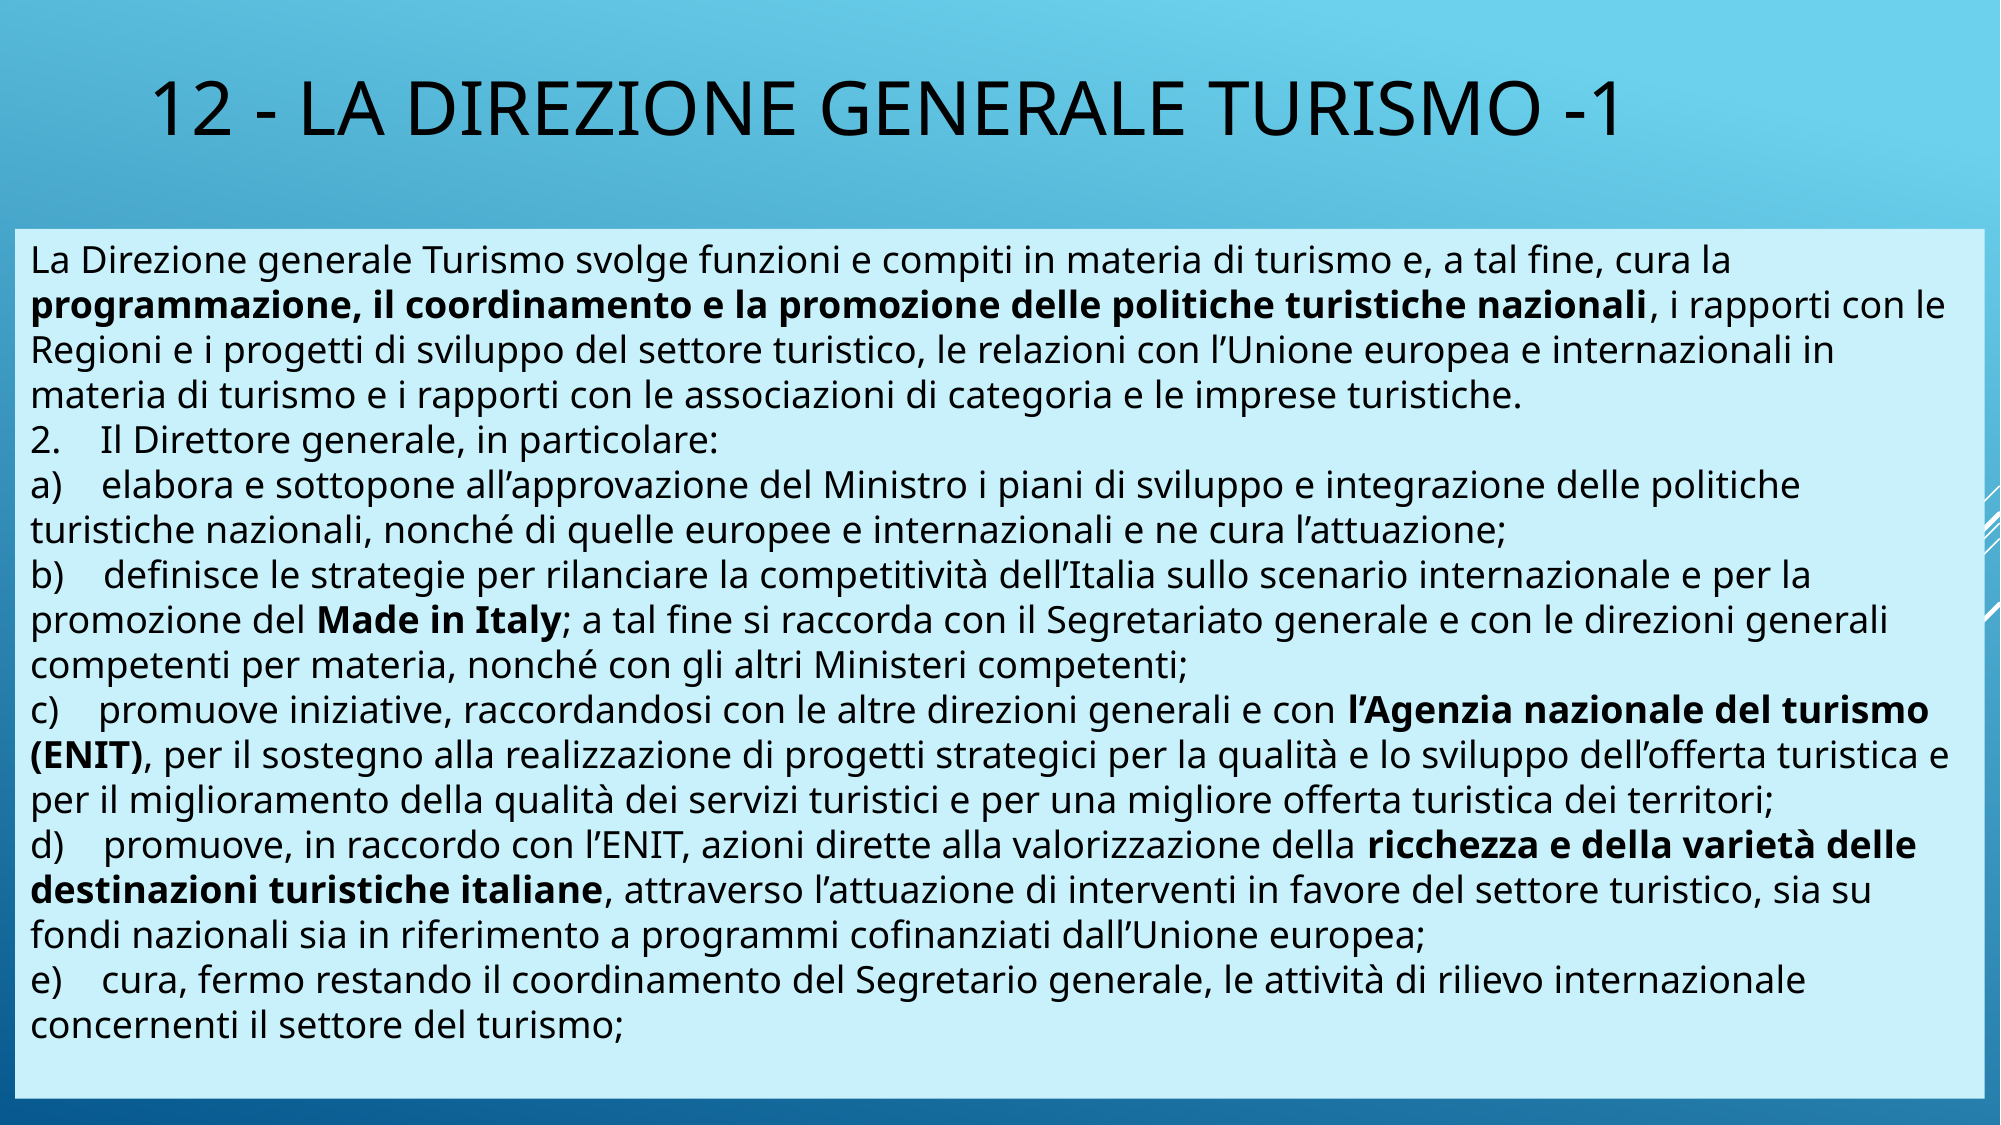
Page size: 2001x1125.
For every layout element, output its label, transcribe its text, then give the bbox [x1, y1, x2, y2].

title 12 - LA DIREZIONE GENERALE turismo -1 [133, 0, 1833, 228]
text_box La Direzione generale Turismo svolge funzioni e compiti in materia di turismo e, a tal fine, cura la programmazione, il coordinamento e la promozione delle politiche turistiche nazionali, i rapporti con le Regioni e i progetti di sviluppo del settore turistico, le relazioni con l’Unione europea e internazionali in materia di turismo e i rapporti con le associazioni di categoria e le imprese turistiche. 2. Il Direttore generale, in particolare: a) elabora e sottopone all’approvazione del Ministro i piani di sviluppo e integrazione delle politiche turistiche nazionali, nonché di quelle europee e internazionali e ne cura l’attuazione; b) definisce le strategie per rilanciare la competitività dell’Italia sullo scenario internazionale e per la promozione del Made in Italy; a tal fine si raccorda con il Segretariato generale e con le direzioni generali competenti per materia, nonché con gli altri Ministeri competenti; c) promuove iniziative, raccordandosi con le altre direzioni generali e con l’Agenzia nazionale del turismo (ENIT), per il sostegno alla realizzazione di progetti strategici per la qualità e lo sviluppo dell’offerta turistica e per il miglioramento della qualità dei servizi turistici e per una migliore offerta turistica dei territori; d) promuove, in raccordo con l’ENIT, azioni dirette alla valorizzazione della ricchezza e della varietà delle destinazioni turistiche italiane, attraverso l’attuazione di interventi in favore del settore turistico, sia su fondi nazionali sia in riferimento a programmi cofinanziati dall’Unione europea; e) cura, fermo restando il coordinamento del Segretario generale, le attività di rilievo internazionale concernenti il settore del turismo; [15, 228, 1985, 1099]
